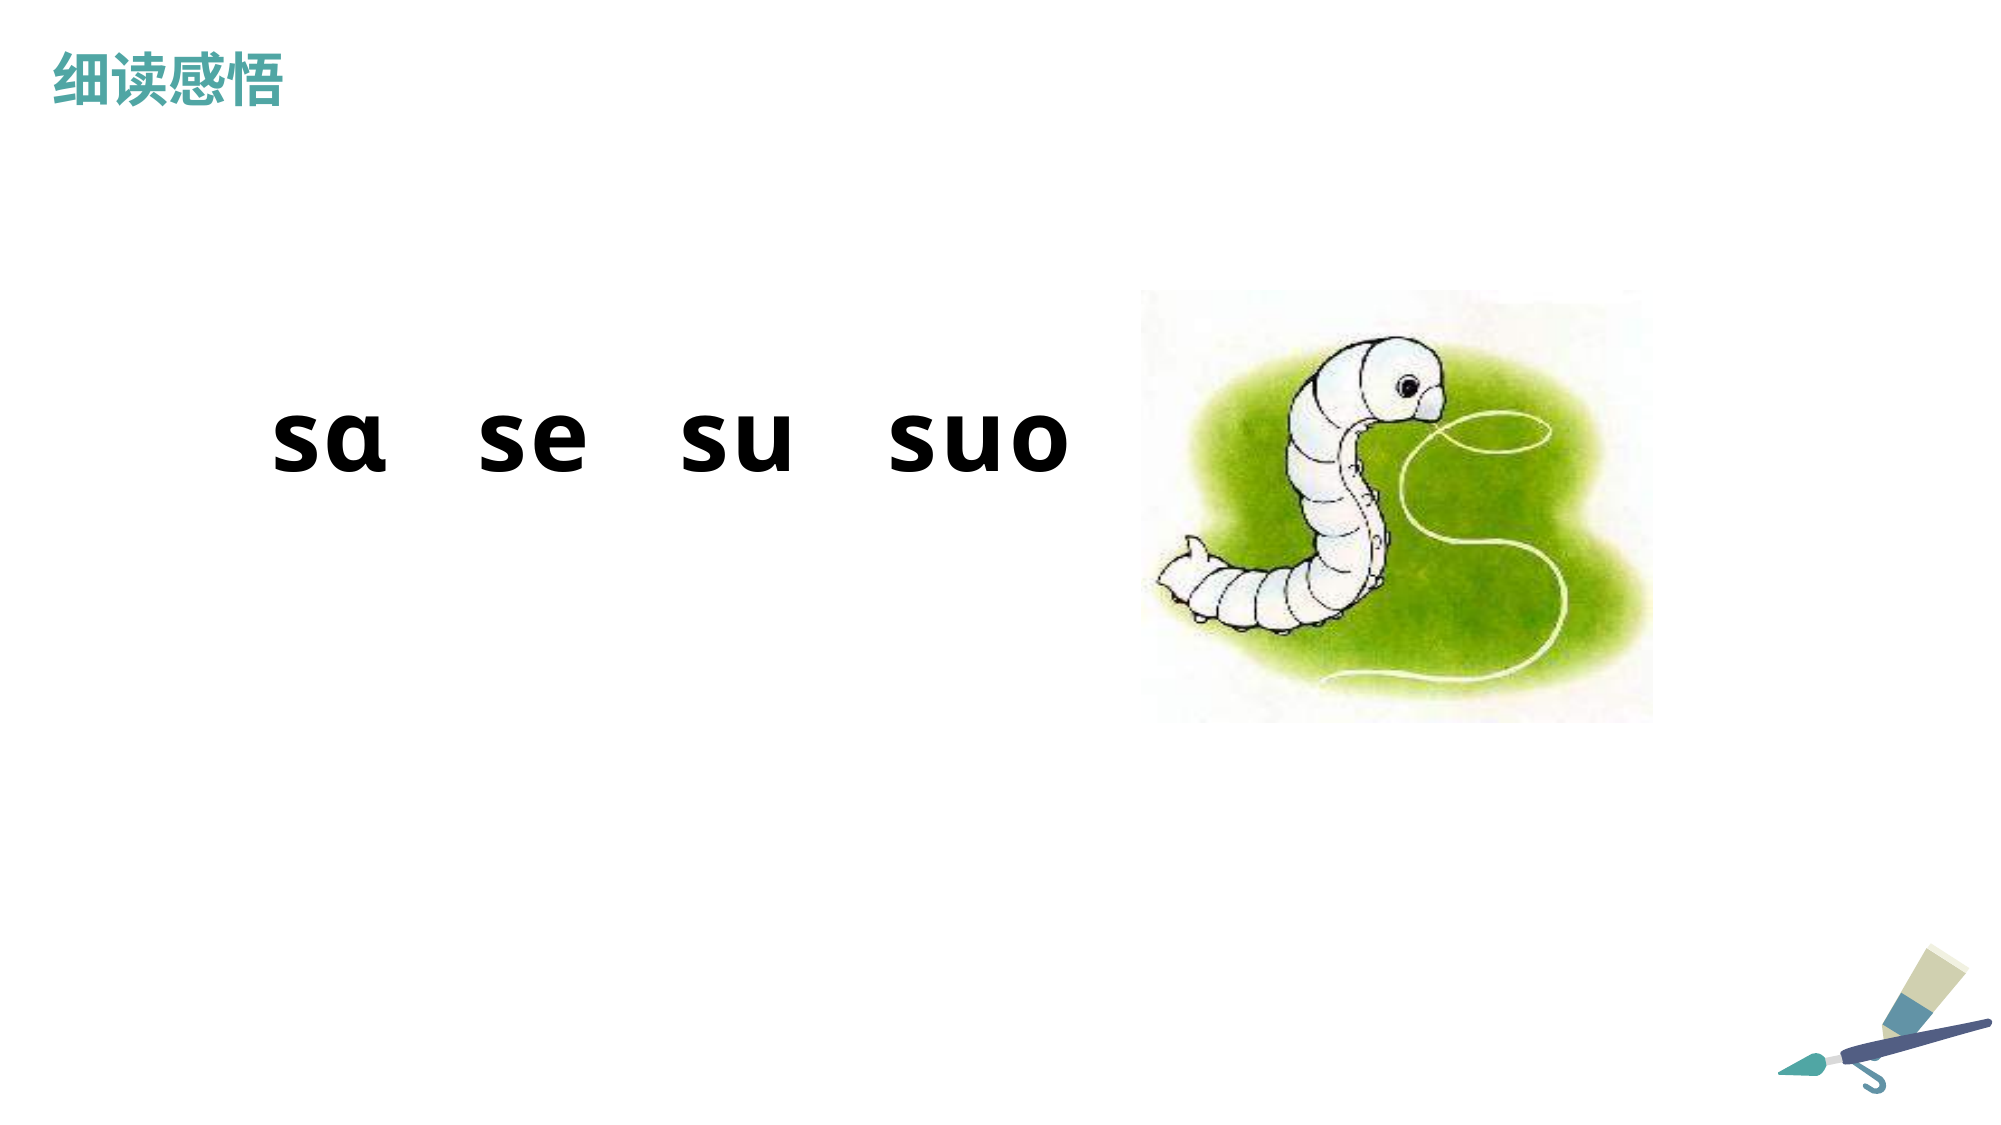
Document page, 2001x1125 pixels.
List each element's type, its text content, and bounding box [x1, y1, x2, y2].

picture [1141, 290, 1653, 723]
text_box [1811, 945, 1974, 1125]
list sɑ se su suo [255, 377, 1141, 710]
text_box 细读感悟 [37, 35, 301, 121]
